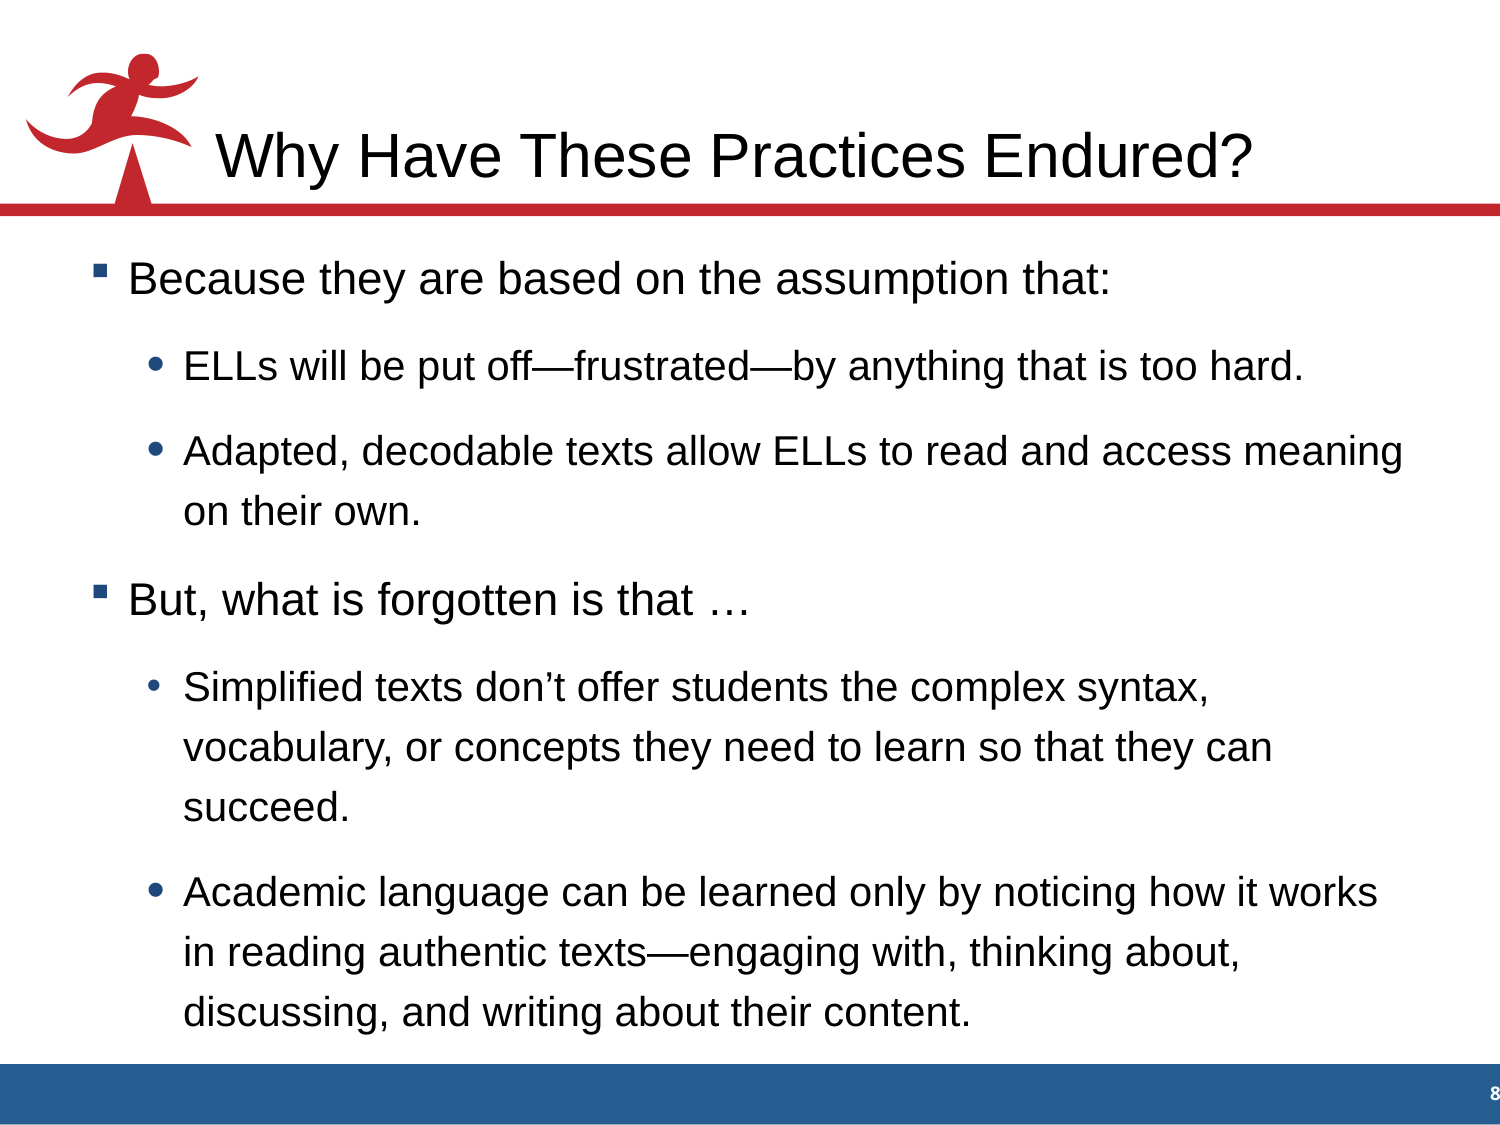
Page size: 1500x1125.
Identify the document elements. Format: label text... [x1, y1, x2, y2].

list Because they are based on the assumption that: ELLs will be put off—frustrated—by anything that is too hard. Adapted, decodable texts allow ELLs to read and access meaning on their own. But, what is forgotten is that … Simplified texts don’t offer students the complex syntax, vocabulary, or concepts they need to learn so that they can succeed. Academic language can be learned only by noticing how it works in reading authentic texts—engaging with, thinking about, discussing, and writing about their content. [75, 230, 1425, 1077]
title Why Have These Practices Endured? [200, 12, 1425, 198]
picture [0, 0, 1500, 1125]
